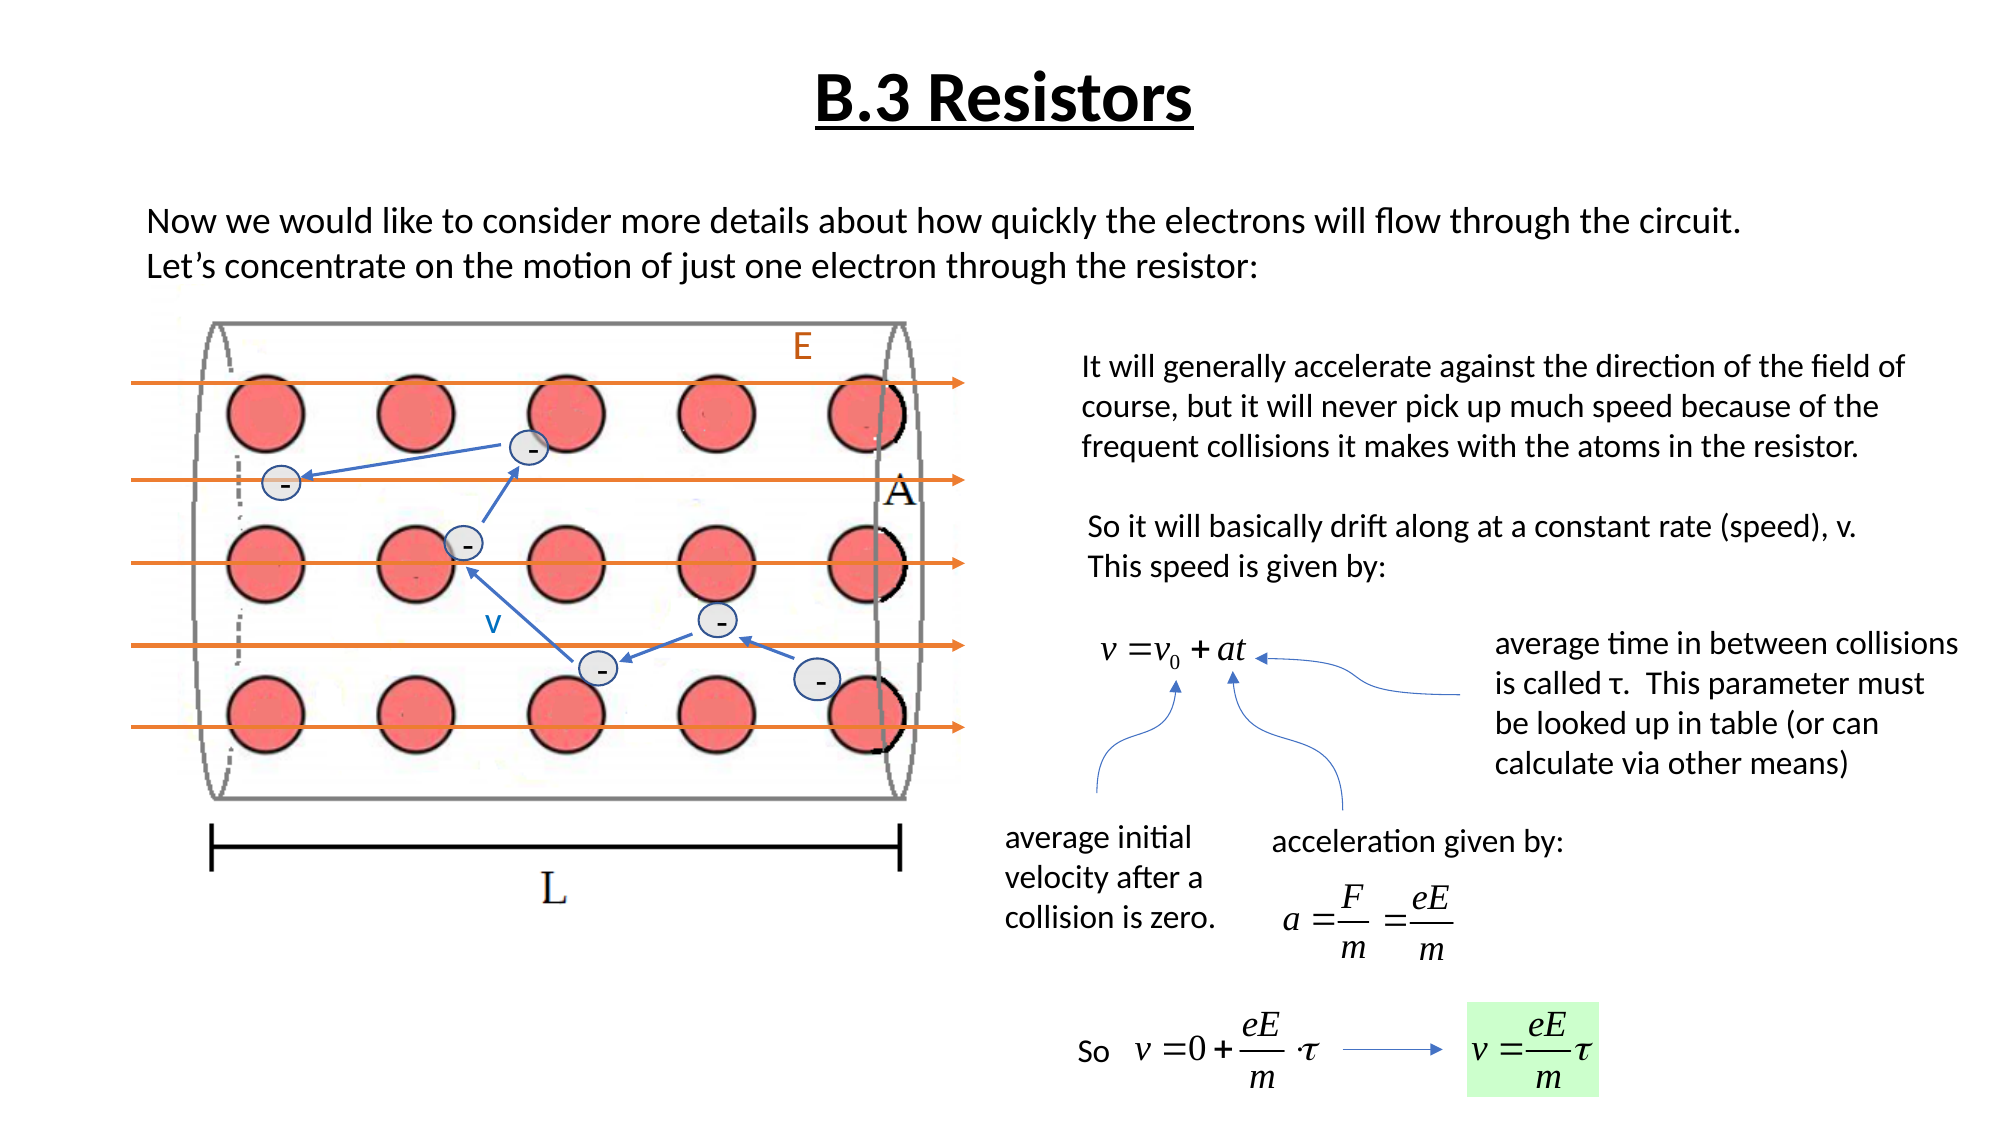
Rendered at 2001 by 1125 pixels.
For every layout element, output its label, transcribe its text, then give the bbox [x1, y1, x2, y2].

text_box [482, 465, 520, 523]
text_box acceleration given by: [1256, 811, 1580, 867]
text_box It will generally accelerate against the direction of the field of course, but it will never pick up much speed because of the frequent collisions it makes with the atoms in the resistor. [1066, 337, 1950, 472]
text_box B.3 Resistors [799, 51, 1292, 145]
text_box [1095, 623, 1256, 679]
text_box Now we would like to consider more details about how quickly the electrons will flow through the circuit. Let’s concentrate on the motion of just one electron through the resistor: [131, 188, 1776, 293]
text_box So [1062, 1021, 1126, 1077]
text_box average initial velocity after a collision is zero. [990, 807, 1233, 943]
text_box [1255, 658, 1461, 695]
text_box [1376, 874, 1461, 968]
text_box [738, 637, 795, 659]
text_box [1079, 696, 1194, 777]
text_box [1277, 873, 1377, 967]
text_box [150, 284, 976, 924]
text_box So it will basically drift along at a constant rate (speed), v. This speed is given by: [1072, 496, 1874, 592]
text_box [300, 444, 501, 478]
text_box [1129, 1001, 1327, 1098]
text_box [1218, 685, 1358, 796]
text_box average time in between collisions is called τ. This parameter must be looked up in table (or can calculate via other means) [1480, 614, 1980, 789]
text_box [465, 566, 573, 662]
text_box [1466, 1001, 1600, 1098]
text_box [619, 633, 693, 662]
